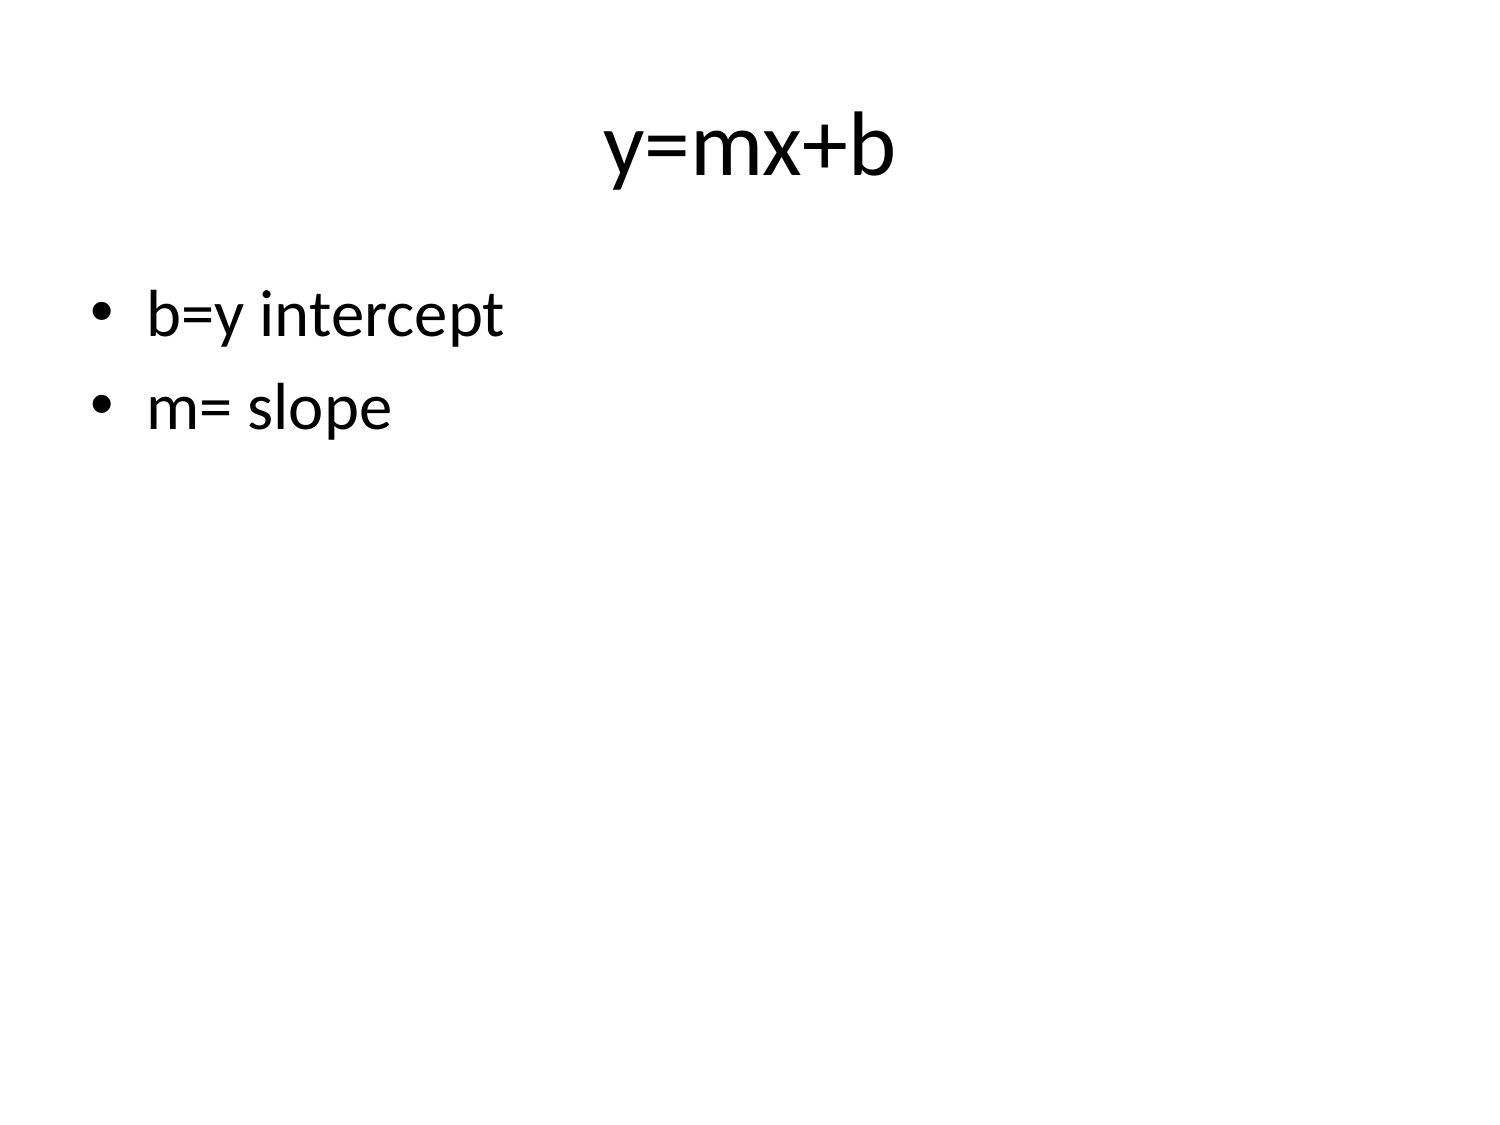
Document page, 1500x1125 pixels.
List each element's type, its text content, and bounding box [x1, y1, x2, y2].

title y=mx+b [75, 45, 1425, 233]
list b=y intercept m= slope [75, 262, 1425, 1005]
